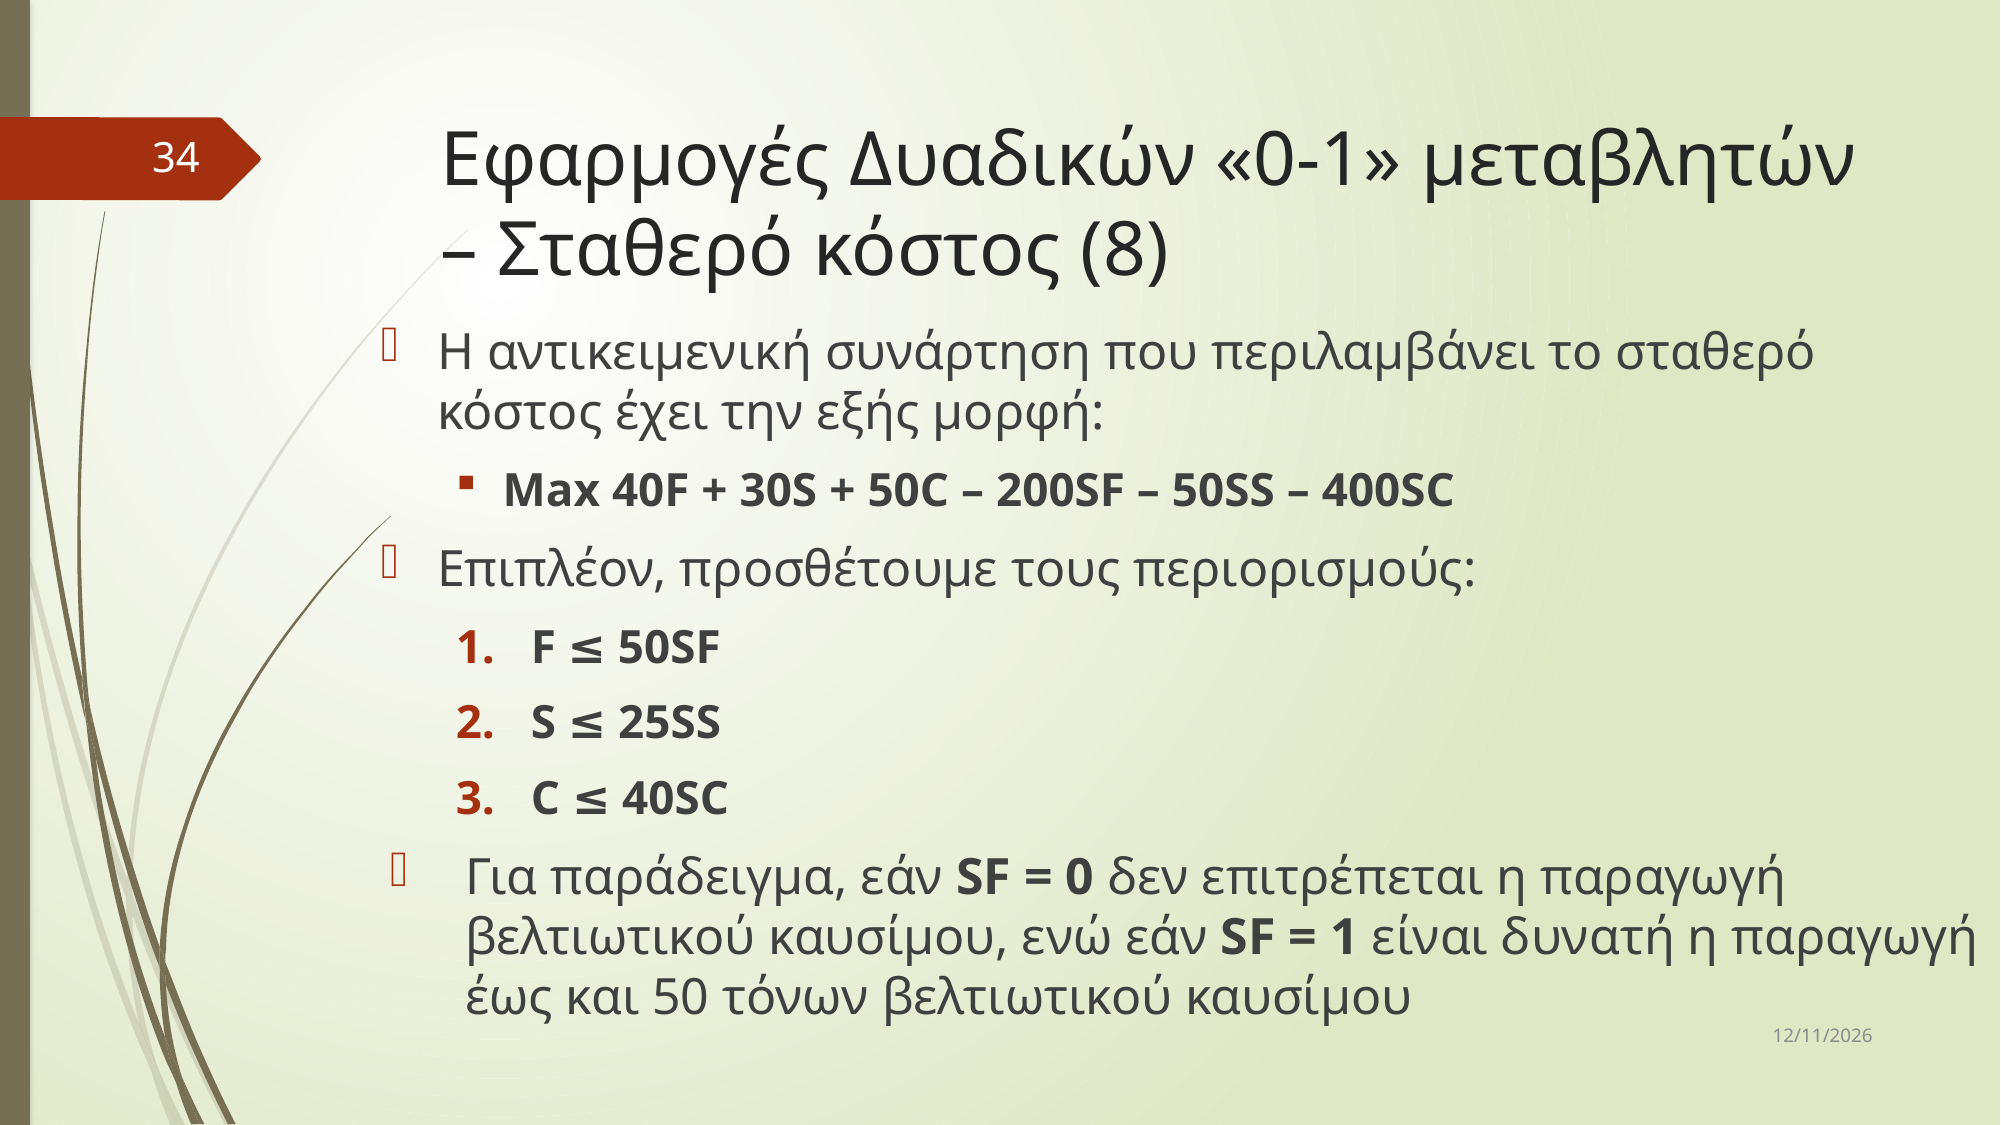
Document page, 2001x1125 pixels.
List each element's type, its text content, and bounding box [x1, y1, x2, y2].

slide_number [1699, 1005, 1888, 1067]
title Εφαρμογές Δυαδικών «0-1» μεταβλητών – Σταθερό κόστος (8) [425, 102, 1888, 312]
slide_number 34 [87, 129, 216, 190]
list Η αντικειμενική συνάρτηση που περιλαμβάνει το σταθερό κόστος έχει την εξής μορφή: Max 40F + 30S + 50C – 200SF – 50SS – 400SC Επιπλέον, προσθέτουμε τους περιορισμούς: F ≤ 50SF S ≤ 25SS C ≤ 40SC Για παράδειγμα, εάν SF = 0 δεν επιτρέπεται η παραγωγή βελτιωτικού καυσίμου, ενώ εάν SF = 1 είναι δυνατή η παραγωγή έως και 50 τόνων βελτιωτικού καυσίμου [365, 312, 2000, 1115]
